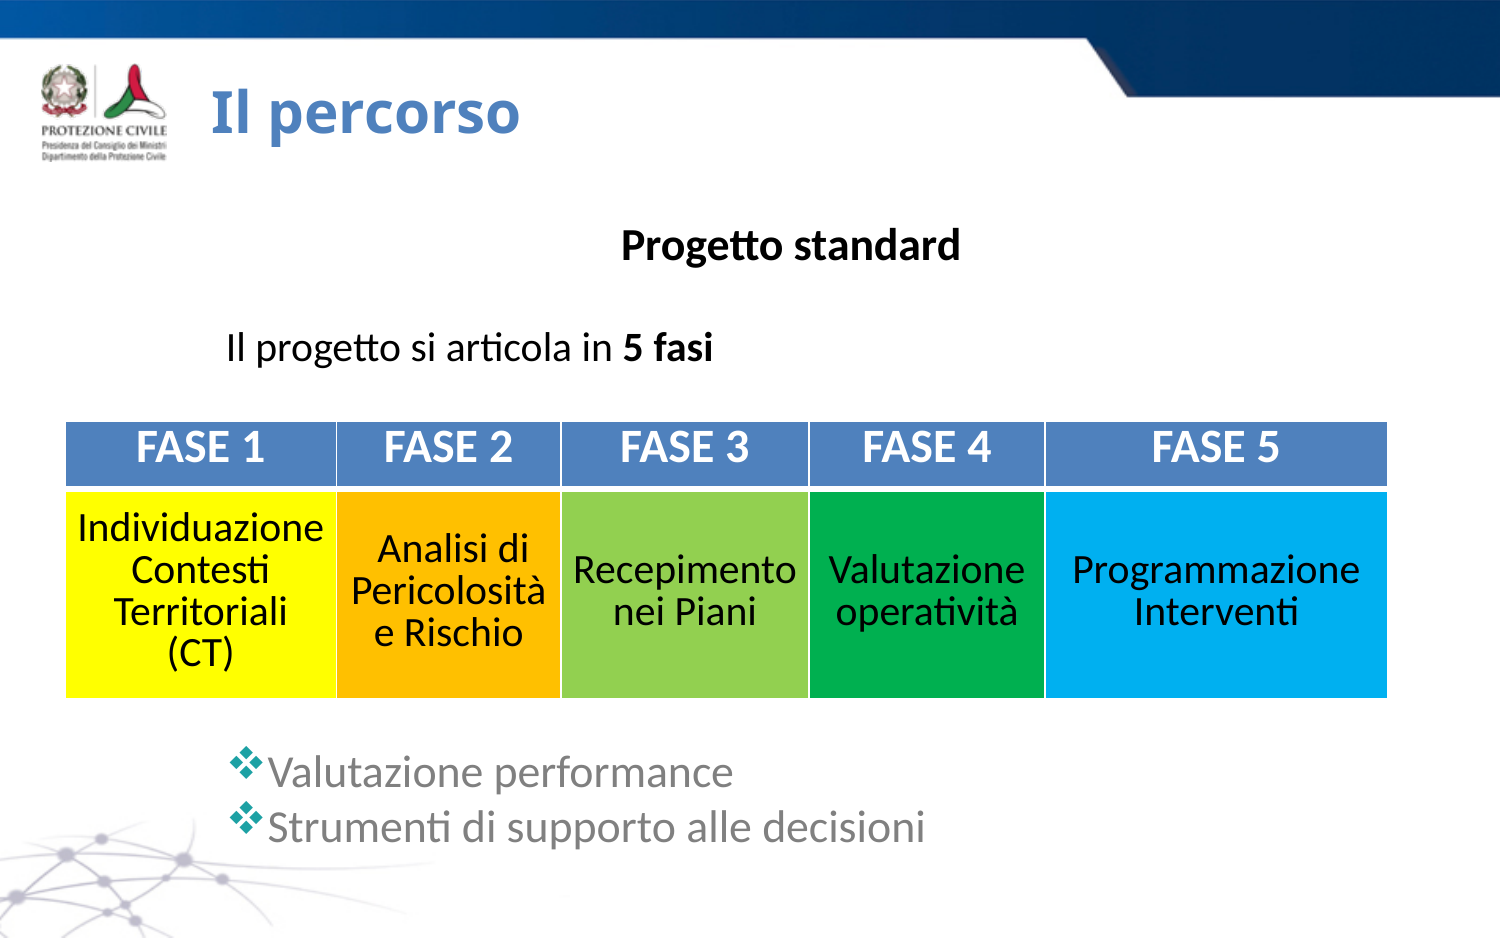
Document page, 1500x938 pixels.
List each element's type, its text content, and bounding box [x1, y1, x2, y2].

table_header FASE 4 [810, 422, 1044, 486]
table_header FASE 5 [1046, 422, 1387, 486]
table_header FASE 3 [562, 422, 808, 486]
title Il percorso [196, 23, 1316, 205]
text_box Valutazione performance Strumenti di supporto alle decisioni [214, 735, 1068, 858]
table_cell Recepimento nei Piani [562, 492, 808, 698]
table_cell Programmazione Interventi [1046, 492, 1387, 698]
table_header FASE 2 [337, 422, 560, 486]
table_cell Valutazione operatività [810, 492, 1044, 698]
table_header FASE 1 [66, 422, 336, 486]
text_box Progetto standard Il progetto si articola in 5 fasi [214, 208, 1369, 421]
picture [0, 0, 1500, 938]
table_cell Individuazione Contesti Territoriali (CT) [66, 492, 336, 698]
table_cell Analisi di Pericolosità e Rischio [337, 492, 560, 698]
